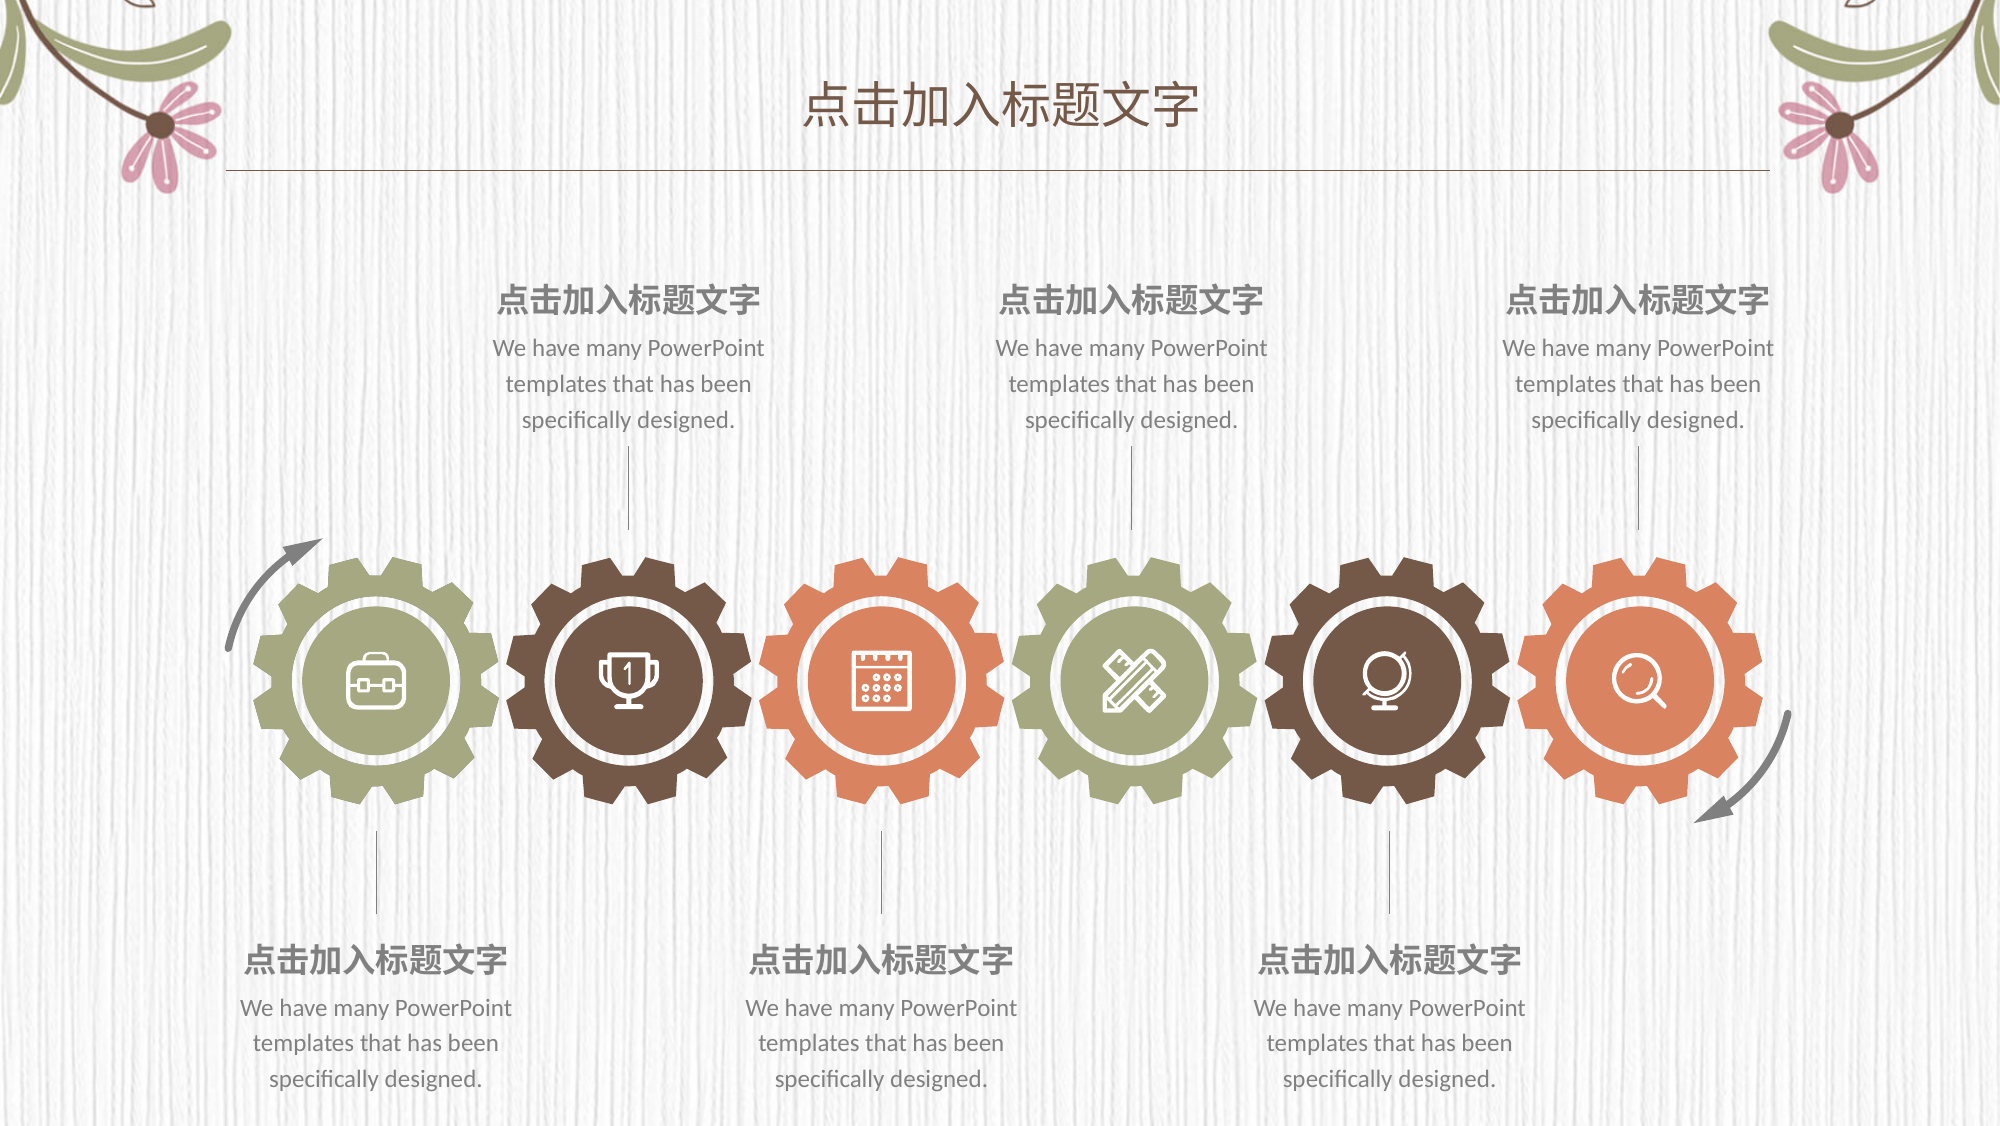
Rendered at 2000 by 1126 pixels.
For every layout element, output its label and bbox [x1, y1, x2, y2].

picture [0, 0, 2000, 1126]
text_box [213, 271, 1802, 1095]
text_box [226, 67, 1771, 171]
